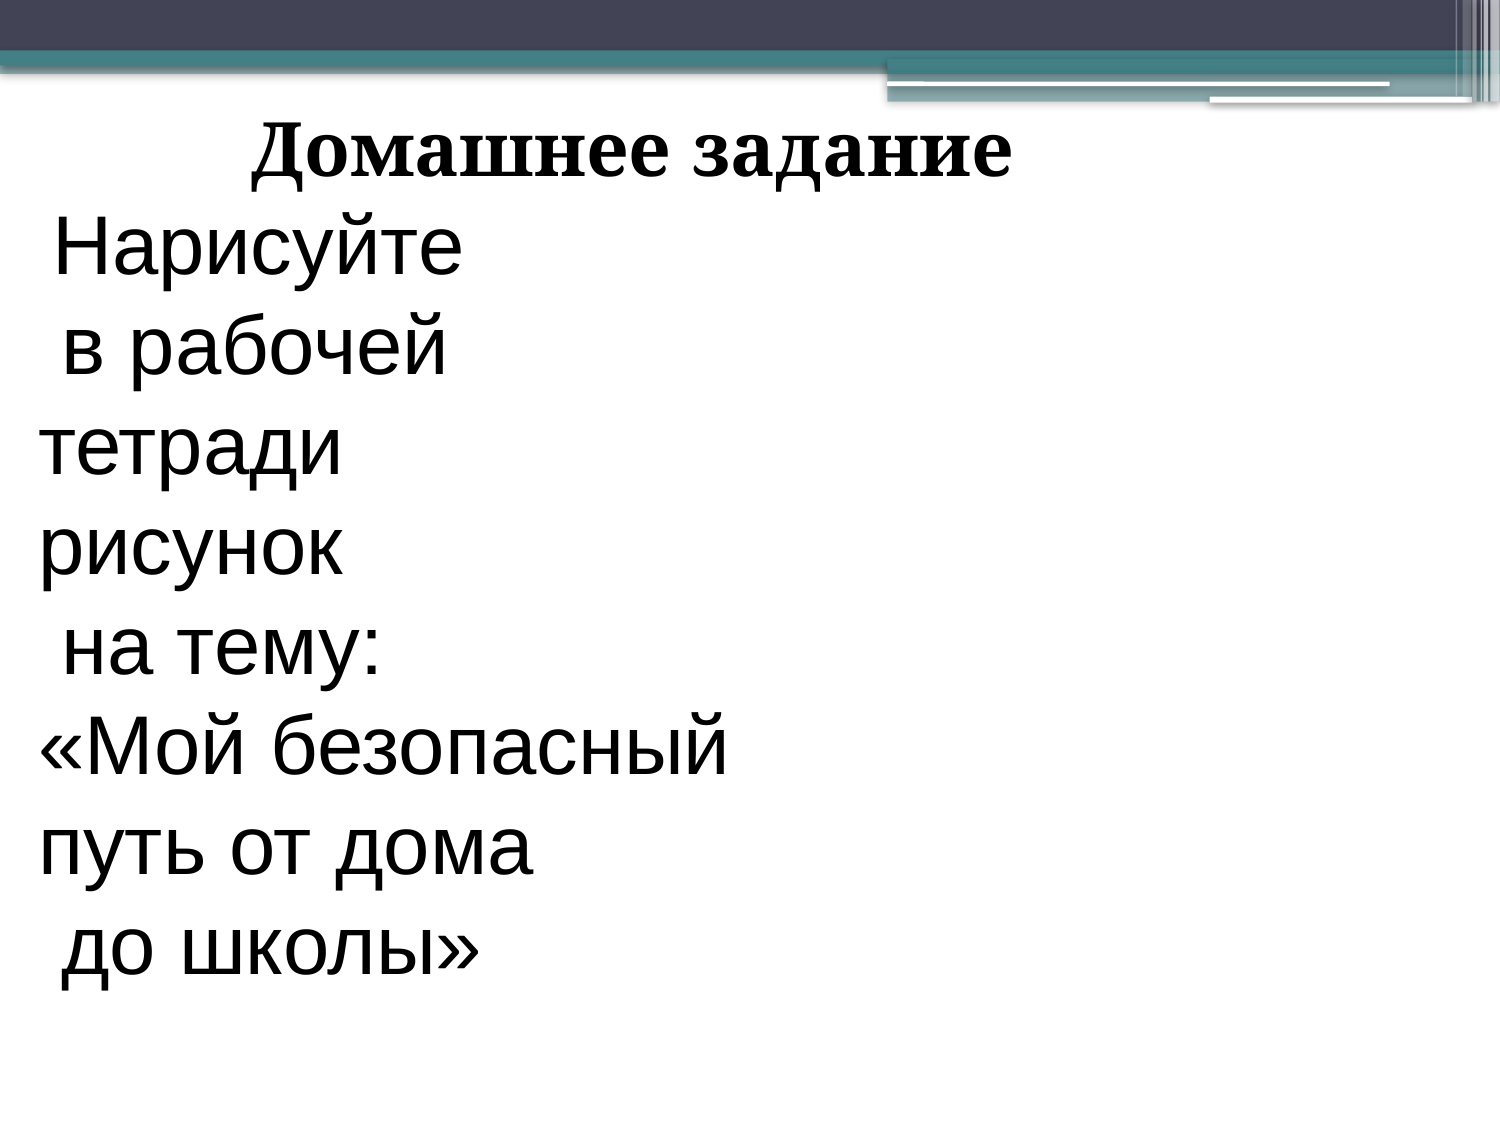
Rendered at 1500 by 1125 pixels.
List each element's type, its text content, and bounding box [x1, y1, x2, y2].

text_box Домашнее задание Нарисуйте в рабочей тетради рисунок на тему: «Мой безопасный путь от дома до школы» [23, 93, 1243, 999]
